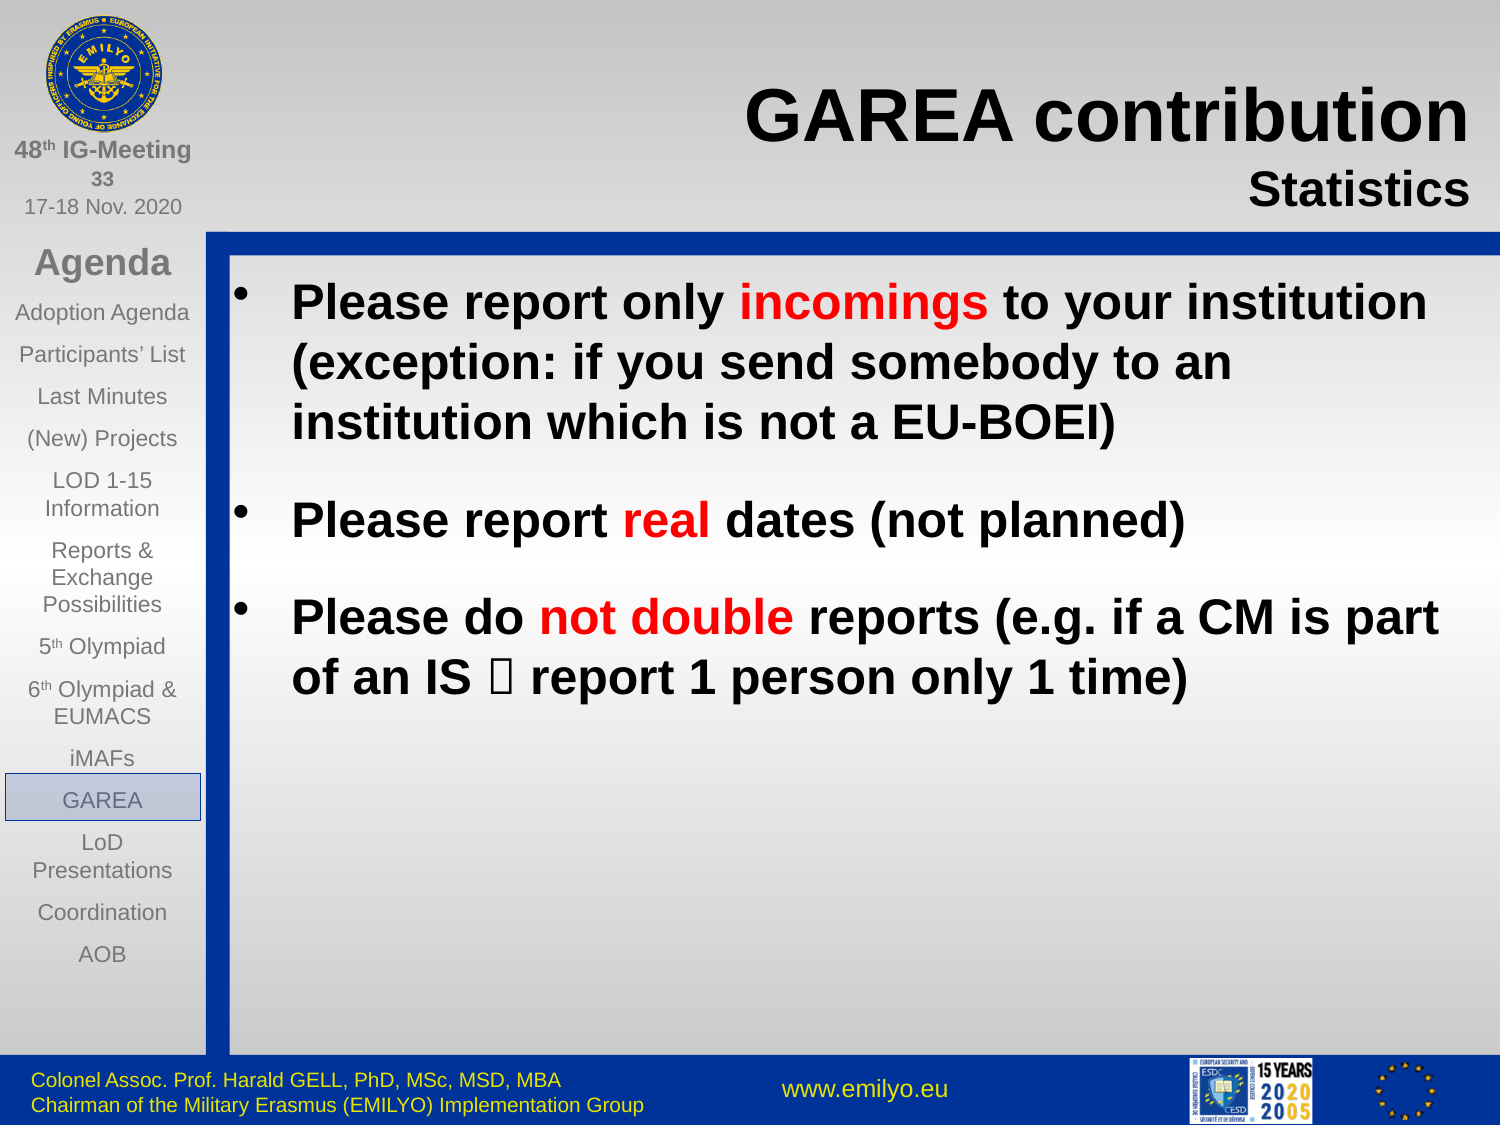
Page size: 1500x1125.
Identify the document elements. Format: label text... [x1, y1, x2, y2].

picture [1374, 1060, 1435, 1120]
picture [45, 14, 163, 133]
text_box [5, 773, 201, 821]
list Please report only incomings to your institution (exception: if you send somebody to an institution which is not a EU-BOEI) Please report real dates (not planned) Please do not double reports (e.g. if a CM is part of an IS  report 1 person only 1 time) [232, 263, 1471, 1032]
title GAREA contribution Statistics [207, 28, 1471, 217]
picture [1189, 1058, 1313, 1124]
